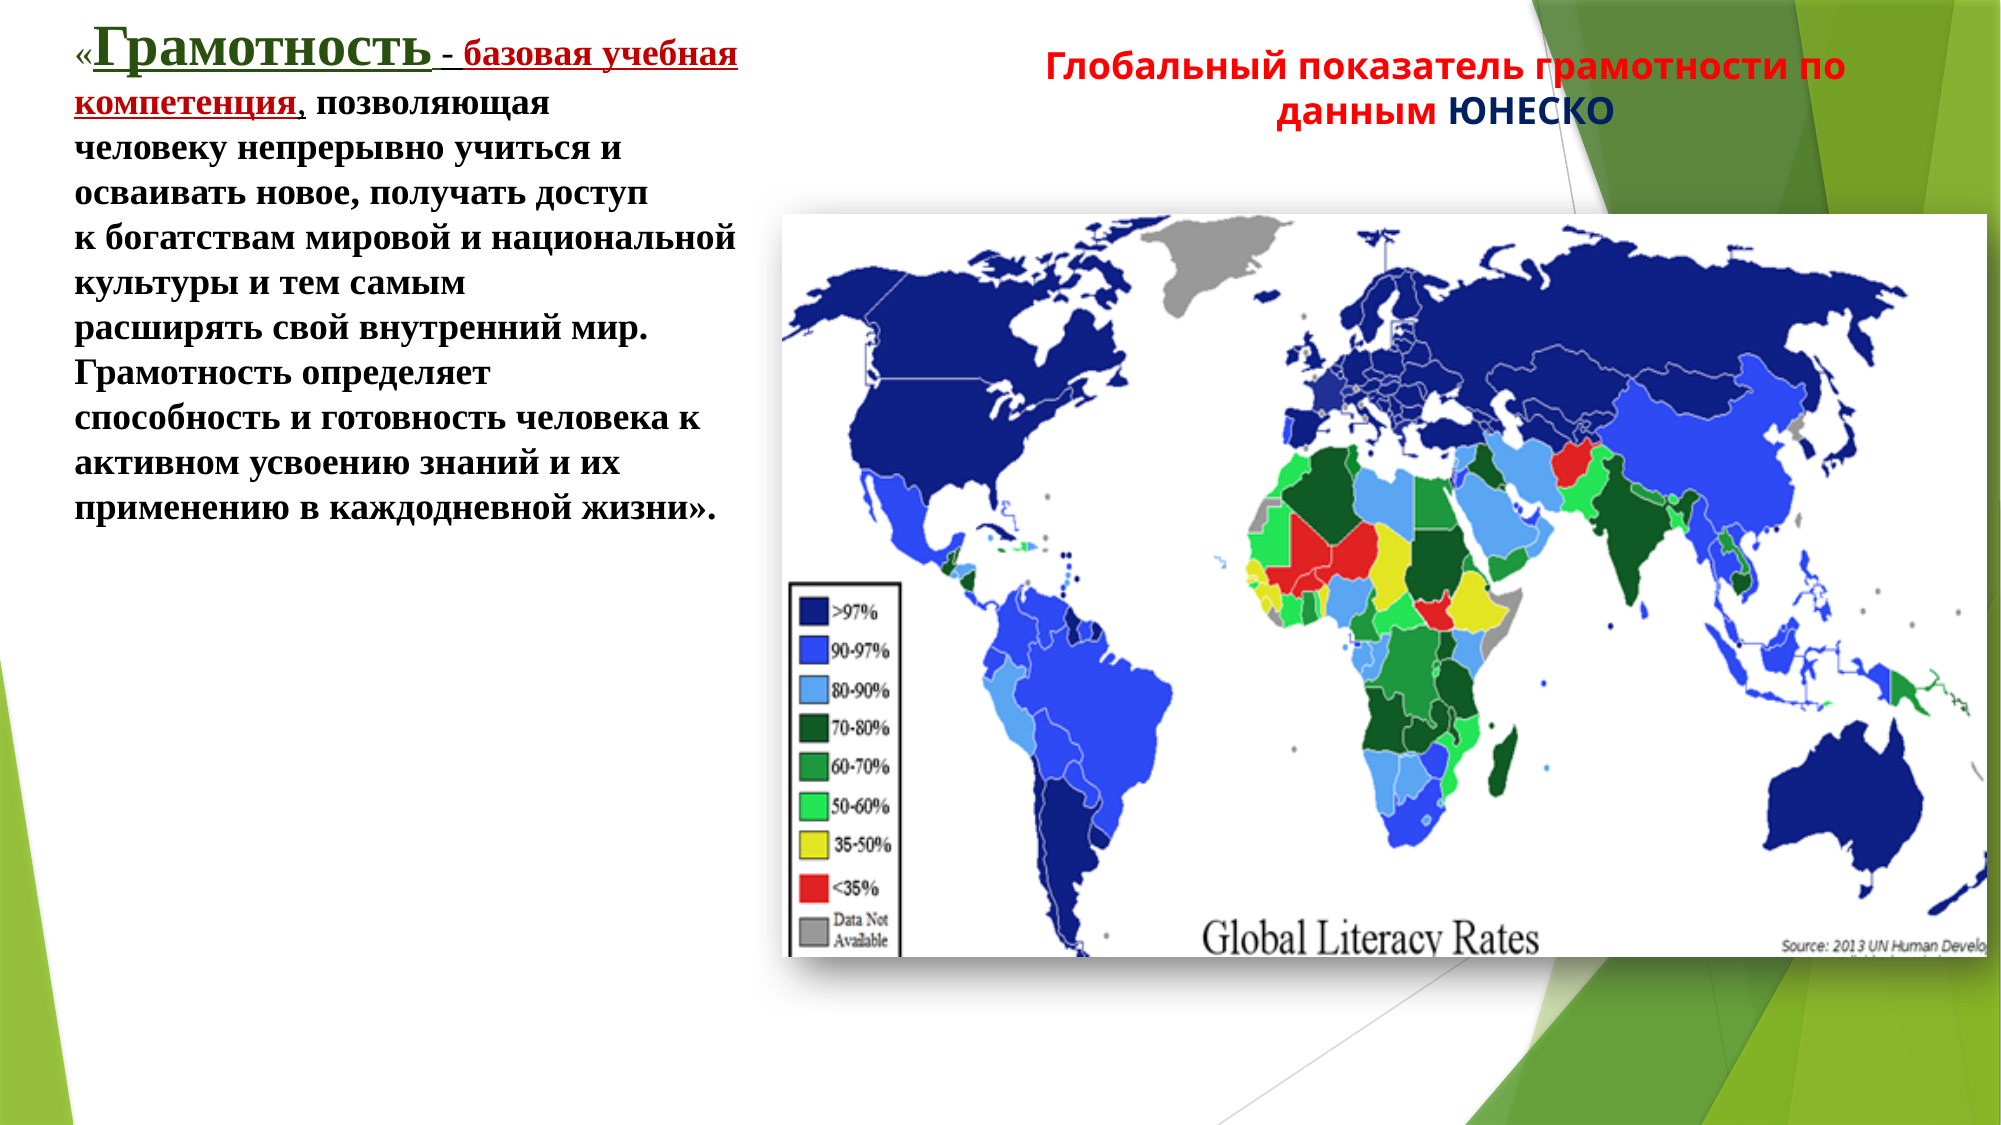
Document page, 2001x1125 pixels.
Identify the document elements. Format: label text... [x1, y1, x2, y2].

text_box [801, 80, 1987, 141]
text_box Глобальный показатель грамотности по данным ЮНЕСКО [1016, 34, 1876, 140]
picture [781, 214, 1988, 957]
text_box «Грамотность - базовая учебная компетенция, позволяющая человеку непрерывно учиться и осваивать новое, получать доступ к богатствам мировой и национальной культуры и тем самым расширять свой внутренний мир. Грамотность определяет способность и готовность человека к активном усвоению знаний и их применению в каждодневной жизни». [59, 0, 801, 580]
